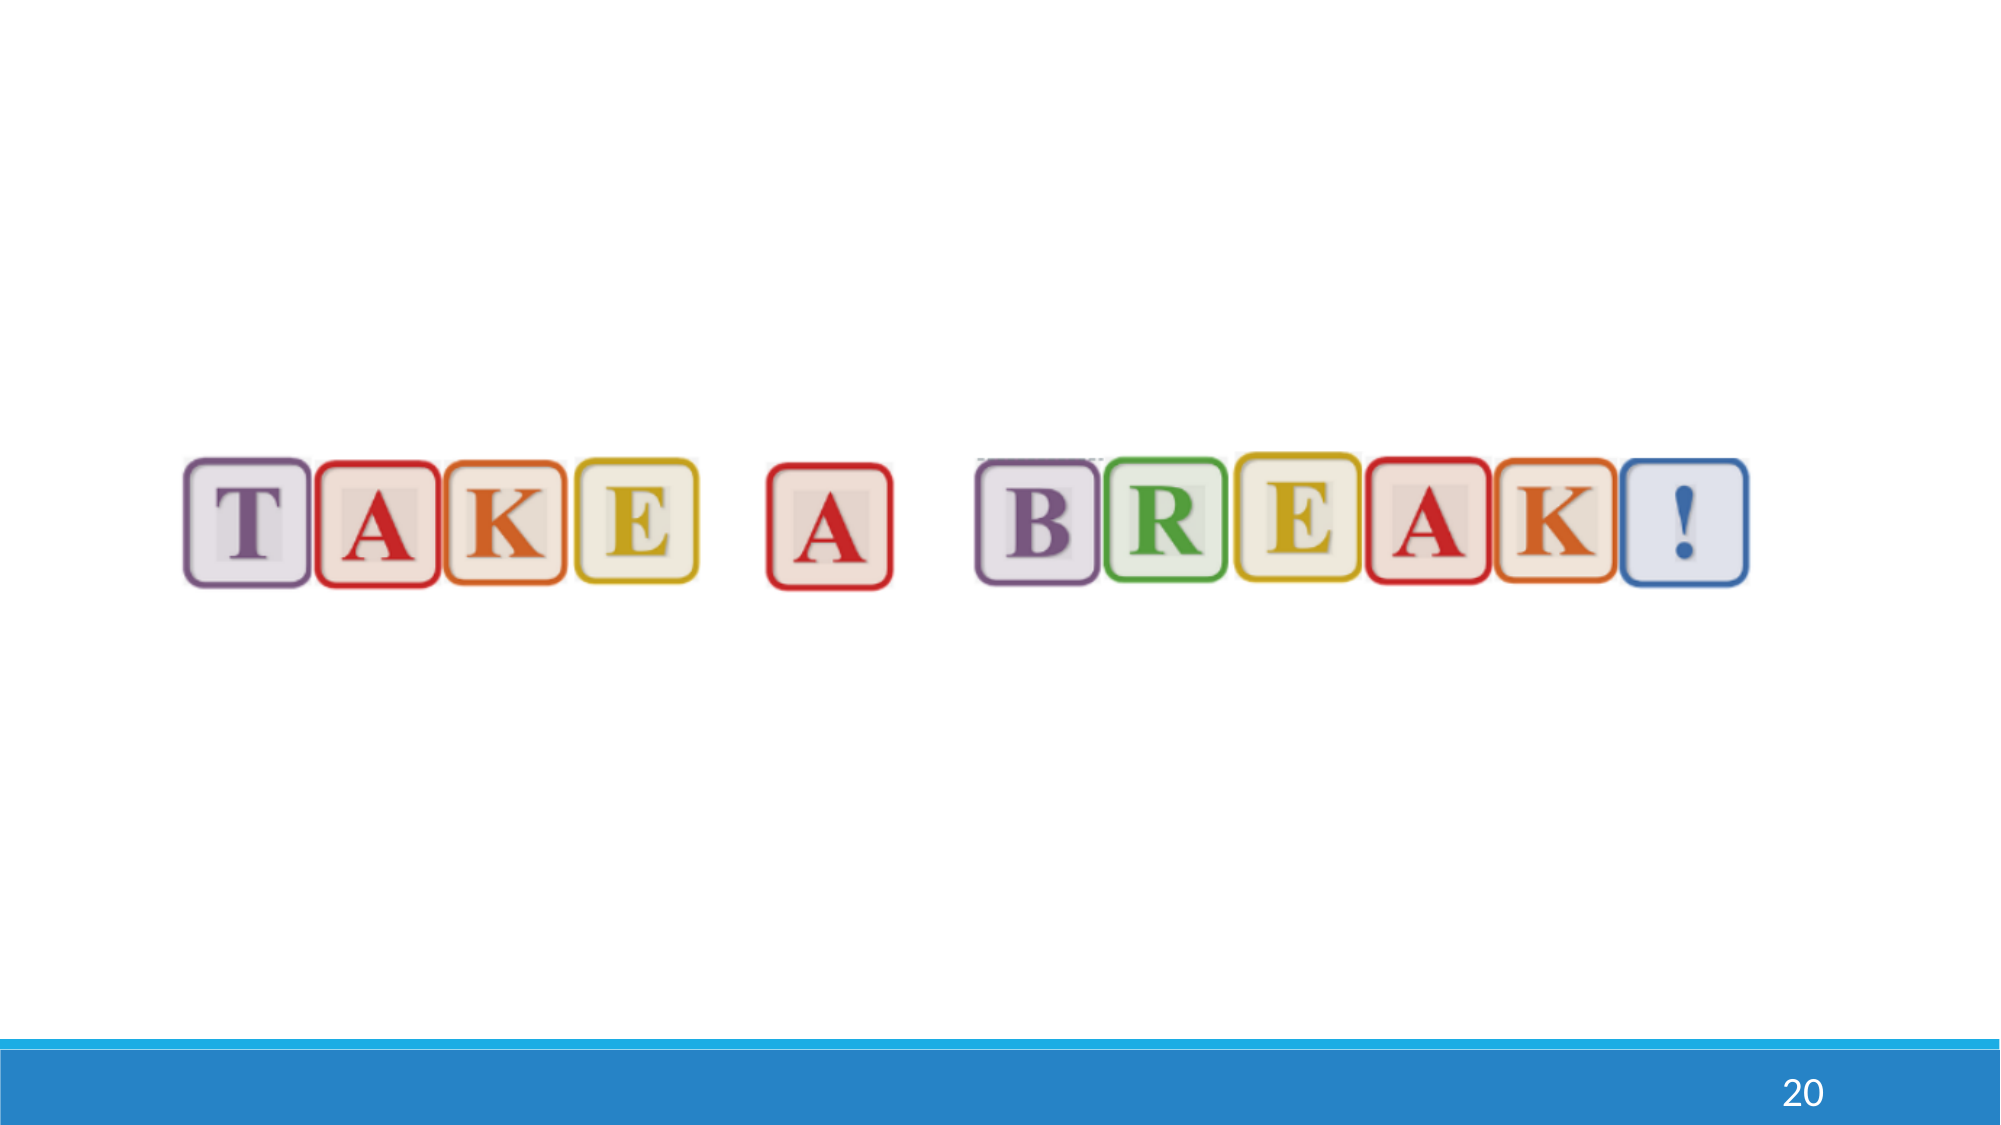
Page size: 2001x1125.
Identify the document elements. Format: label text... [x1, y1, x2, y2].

picture [172, 450, 1759, 594]
slide_number 20 [1624, 1059, 1840, 1120]
